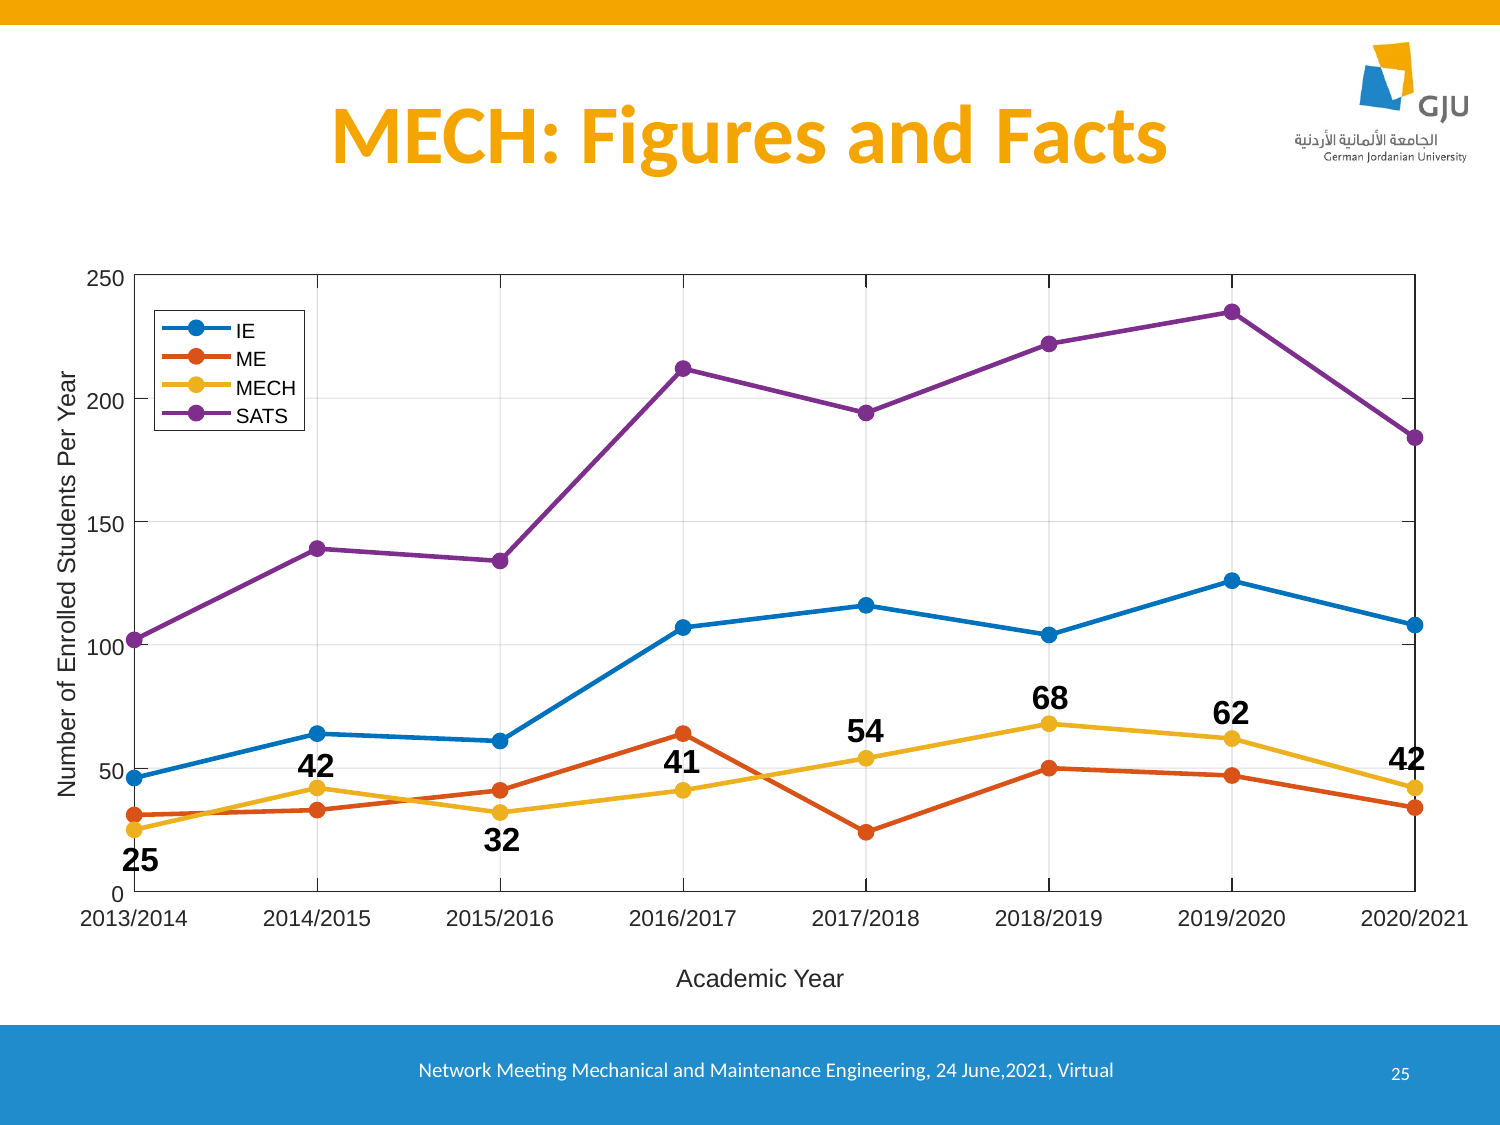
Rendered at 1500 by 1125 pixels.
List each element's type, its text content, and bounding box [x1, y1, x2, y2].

title MECH: Figures and Facts [75, 45, 1425, 233]
picture [37, 249, 1482, 993]
picture [1295, 42, 1468, 163]
slide_number 25 [1258, 1042, 1425, 1103]
footer Network Meeting Mechanical and Maintenance Engineering, 24 June,2021, Virtual [320, 1051, 1213, 1112]
picture [0, 0, 1500, 25]
